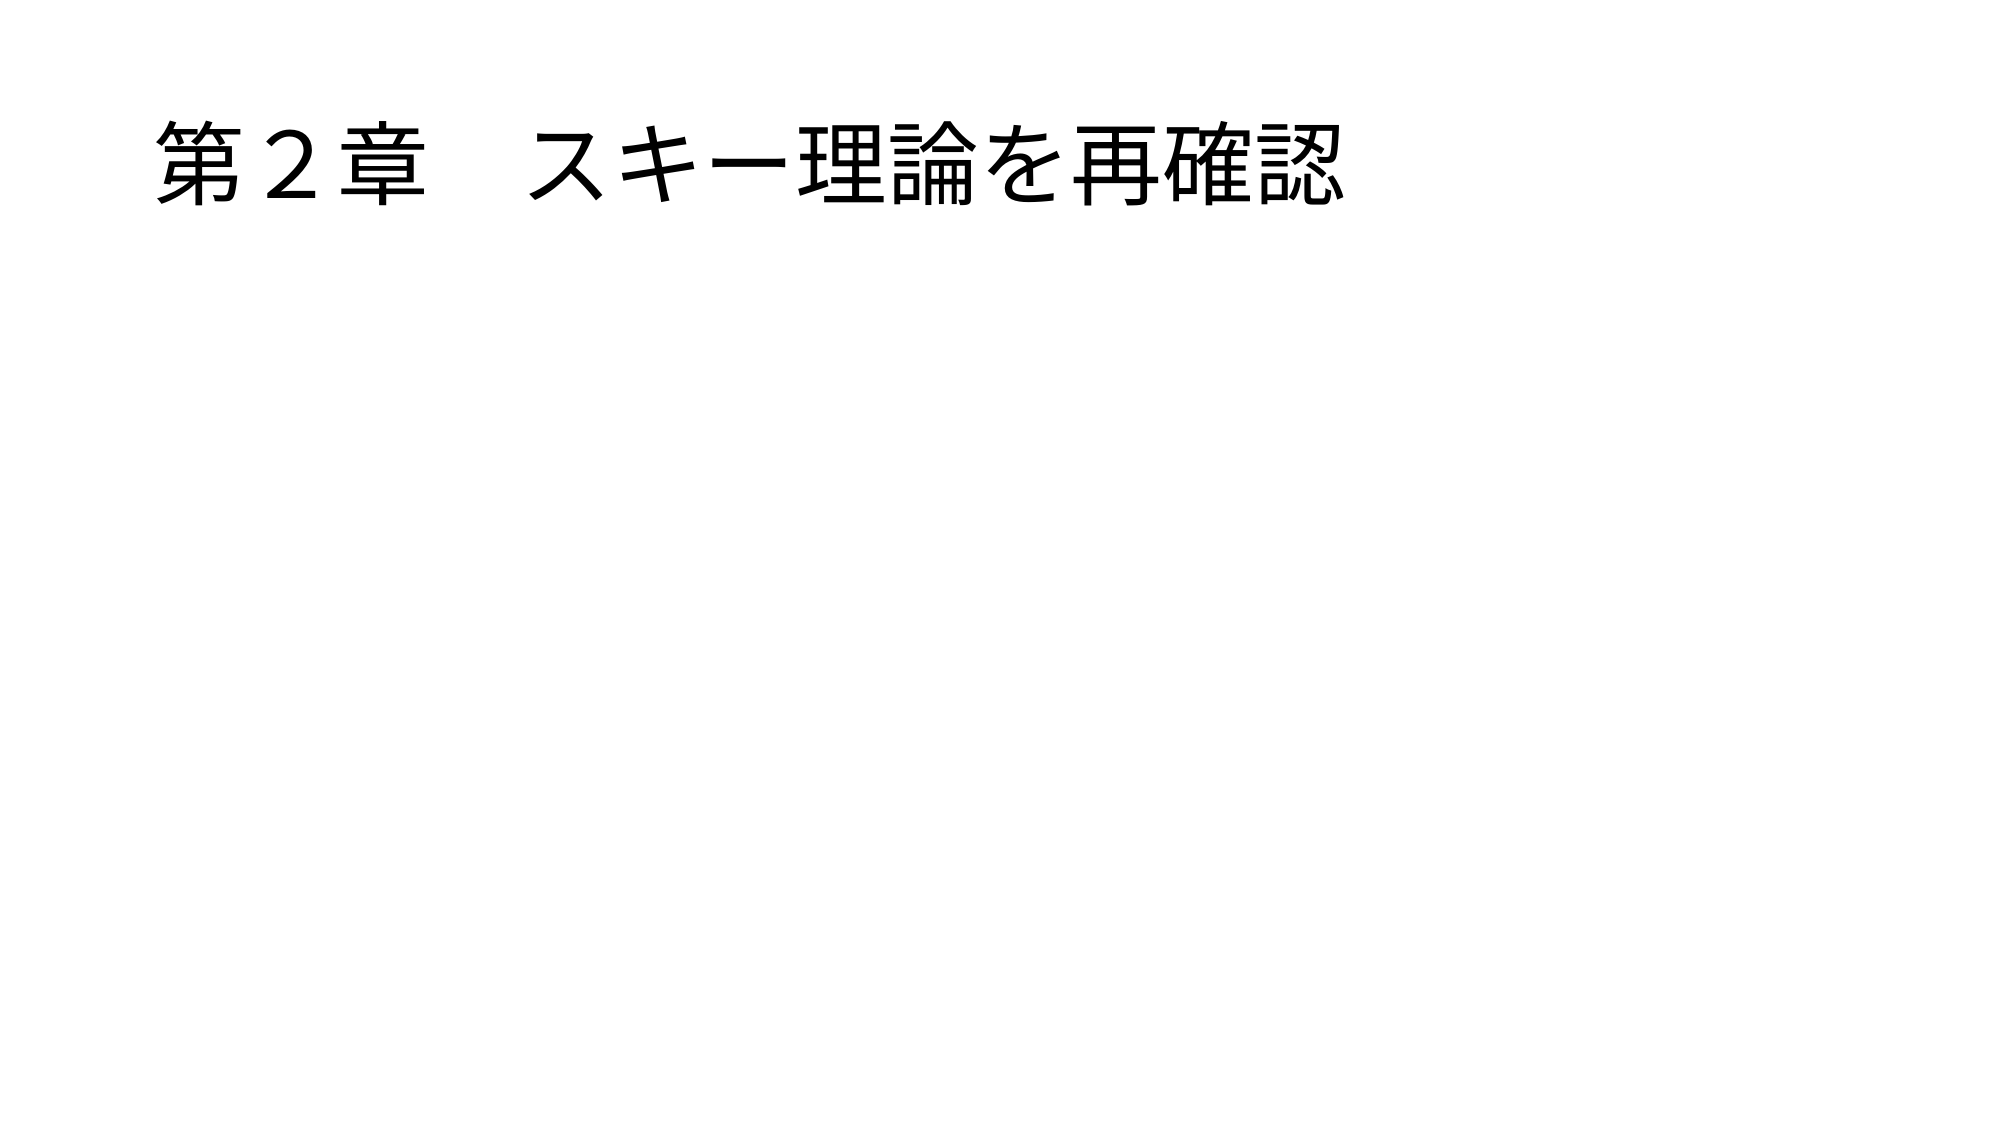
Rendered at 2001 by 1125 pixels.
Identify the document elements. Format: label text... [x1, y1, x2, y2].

title 第２章 スキー理論を再確認 [138, 60, 1864, 278]
